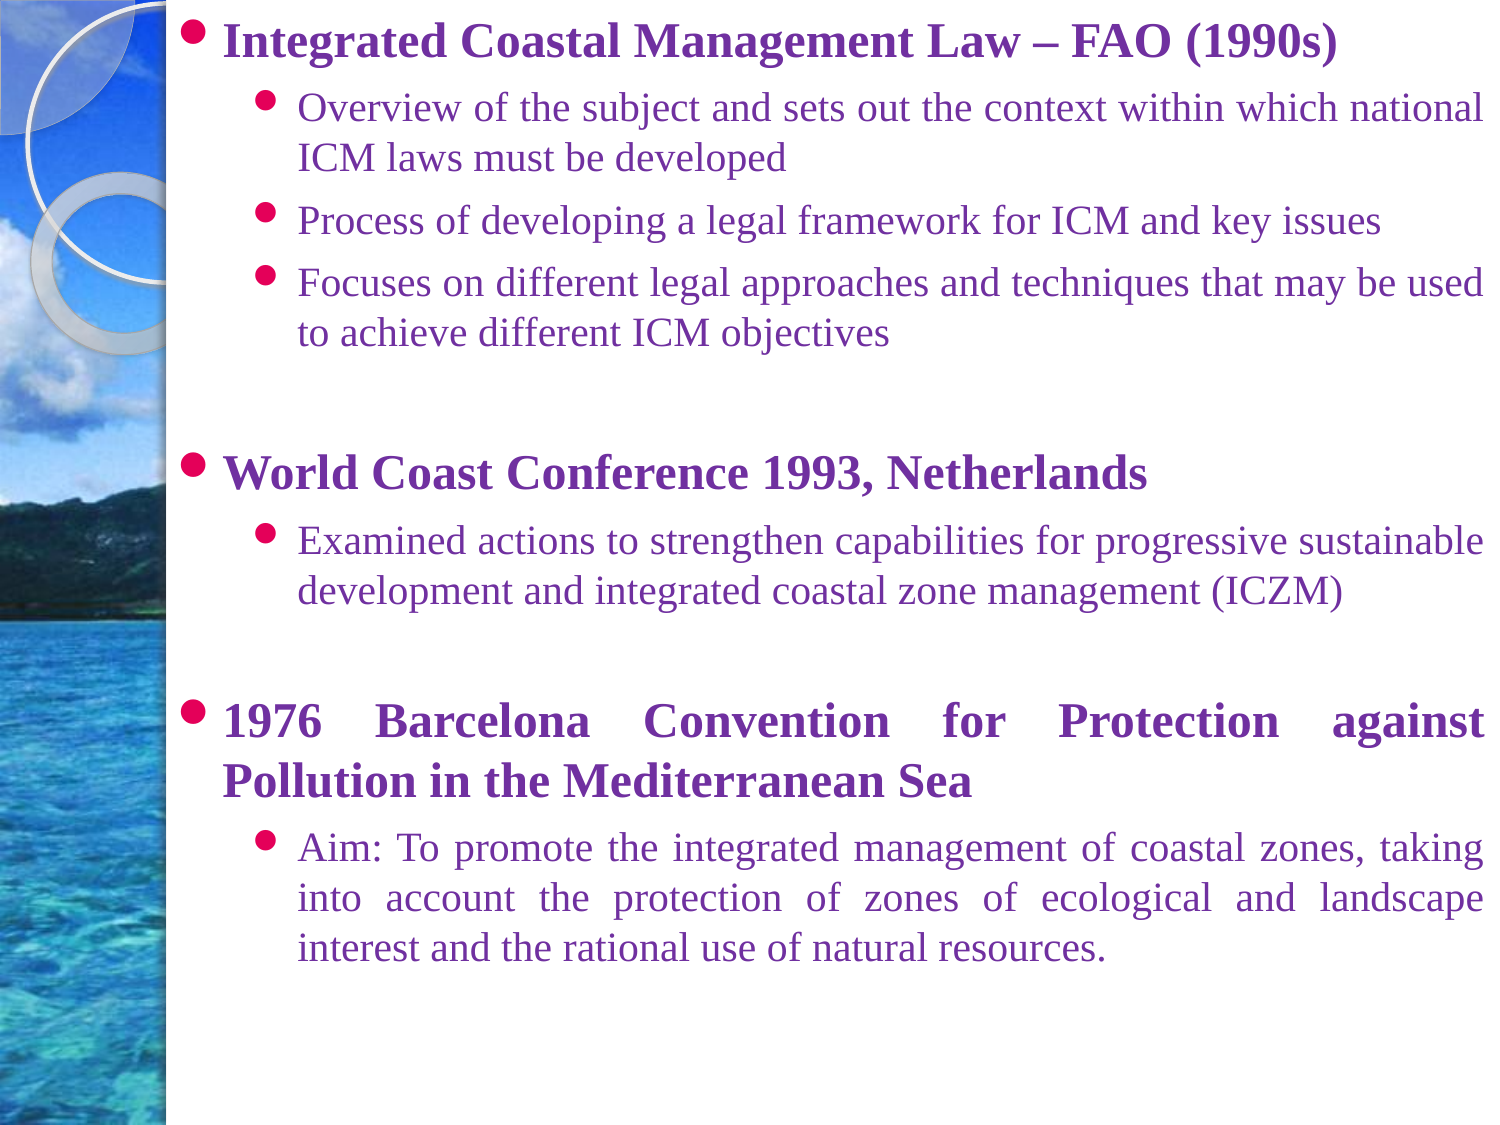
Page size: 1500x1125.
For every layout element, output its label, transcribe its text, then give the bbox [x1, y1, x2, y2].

picture [32, 13, 160, 207]
picture [53, 240, 160, 332]
picture [0, 134, 166, 1125]
text_box Integrated Coastal Management Law – FAO (1990s) Overview of the subject and sets out the context within which national ICM laws must be developed Process of developing a legal framework for ICM and key issues Focuses on different legal approaches and techniques that may be used to achieve different ICM objectives World Coast Conference 1993, Netherlands Examined actions to strengthen capabilities for progressive sustainable development and integrated coastal zone management (ICZM) 1976 Barcelona Convention for Protection against Pollution in the Mediterranean Sea Aim: To promote the integrated management of coastal zones, taking into account the protection of zones of ecological and landscape interest and the rational use of natural resources. [162, 0, 1500, 800]
picture [136, 0, 162, 4]
picture [62, 195, 160, 280]
